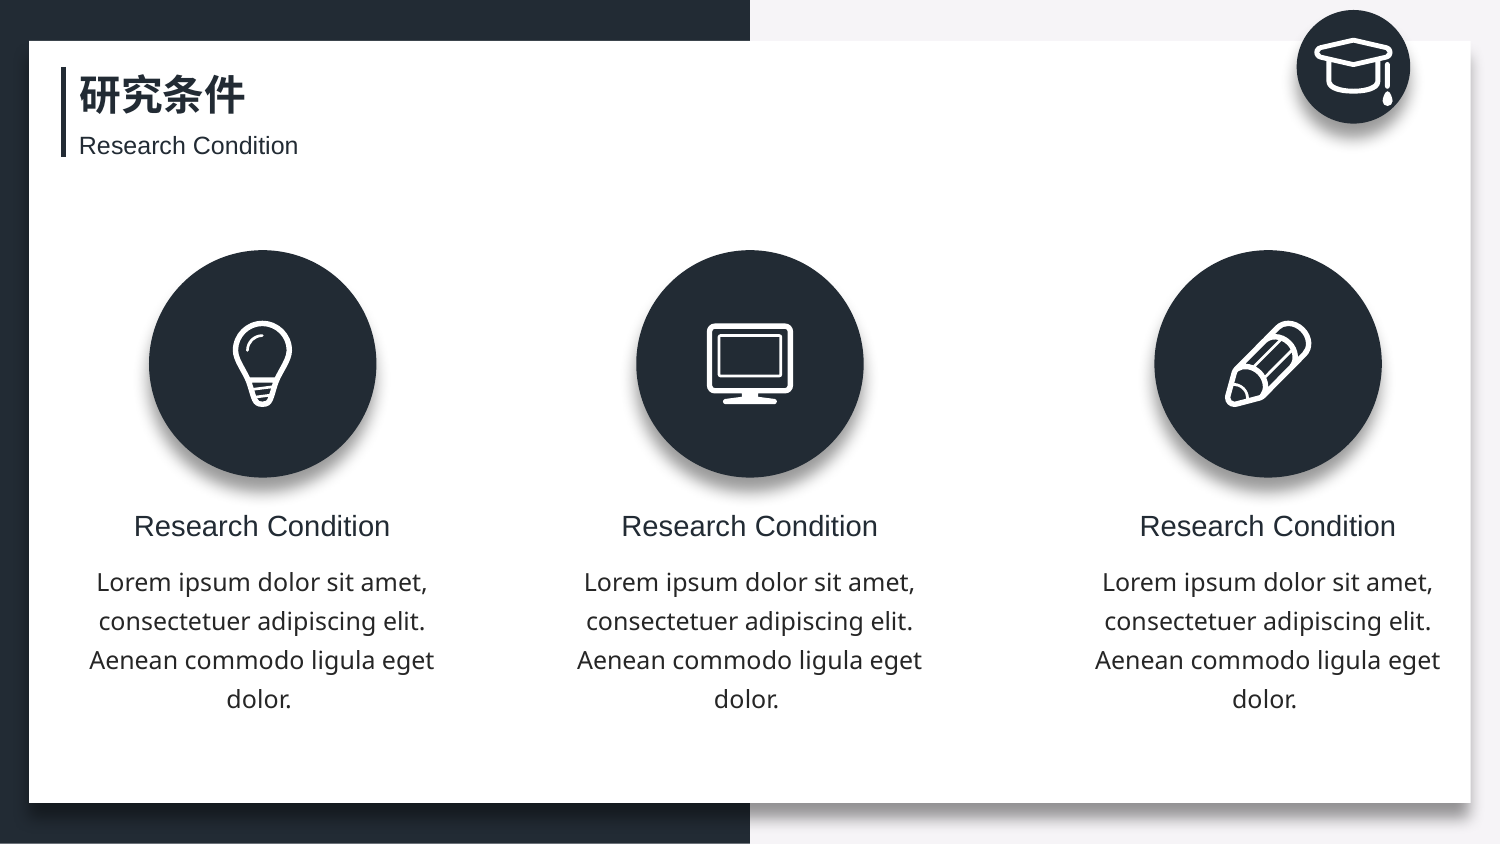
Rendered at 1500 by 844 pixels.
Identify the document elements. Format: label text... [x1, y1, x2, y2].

text_box [1224, 320, 1312, 408]
text_box [1153, 249, 1383, 479]
text_box [147, 249, 378, 479]
text_box Research Condition [606, 500, 894, 550]
text_box Lorem ipsum dolor sit amet, consectetuer adipiscing elit. Aenean commodo ligula eget dolor. [1079, 550, 1458, 722]
text_box Research Condition [118, 500, 406, 550]
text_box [706, 323, 794, 405]
text_box Lorem ipsum dolor sit amet, consectetuer adipiscing elit. Aenean commodo ligula eget dolor. [73, 550, 452, 722]
text_box Research Condition [1124, 500, 1412, 550]
text_box Lorem ipsum dolor sit amet, consectetuer adipiscing elit. Aenean commodo ligula eget dolor. [560, 550, 939, 722]
text_box [635, 249, 865, 479]
text_box Research Condition [64, 121, 315, 167]
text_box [232, 320, 293, 407]
text_box 研究条件 [64, 61, 262, 121]
